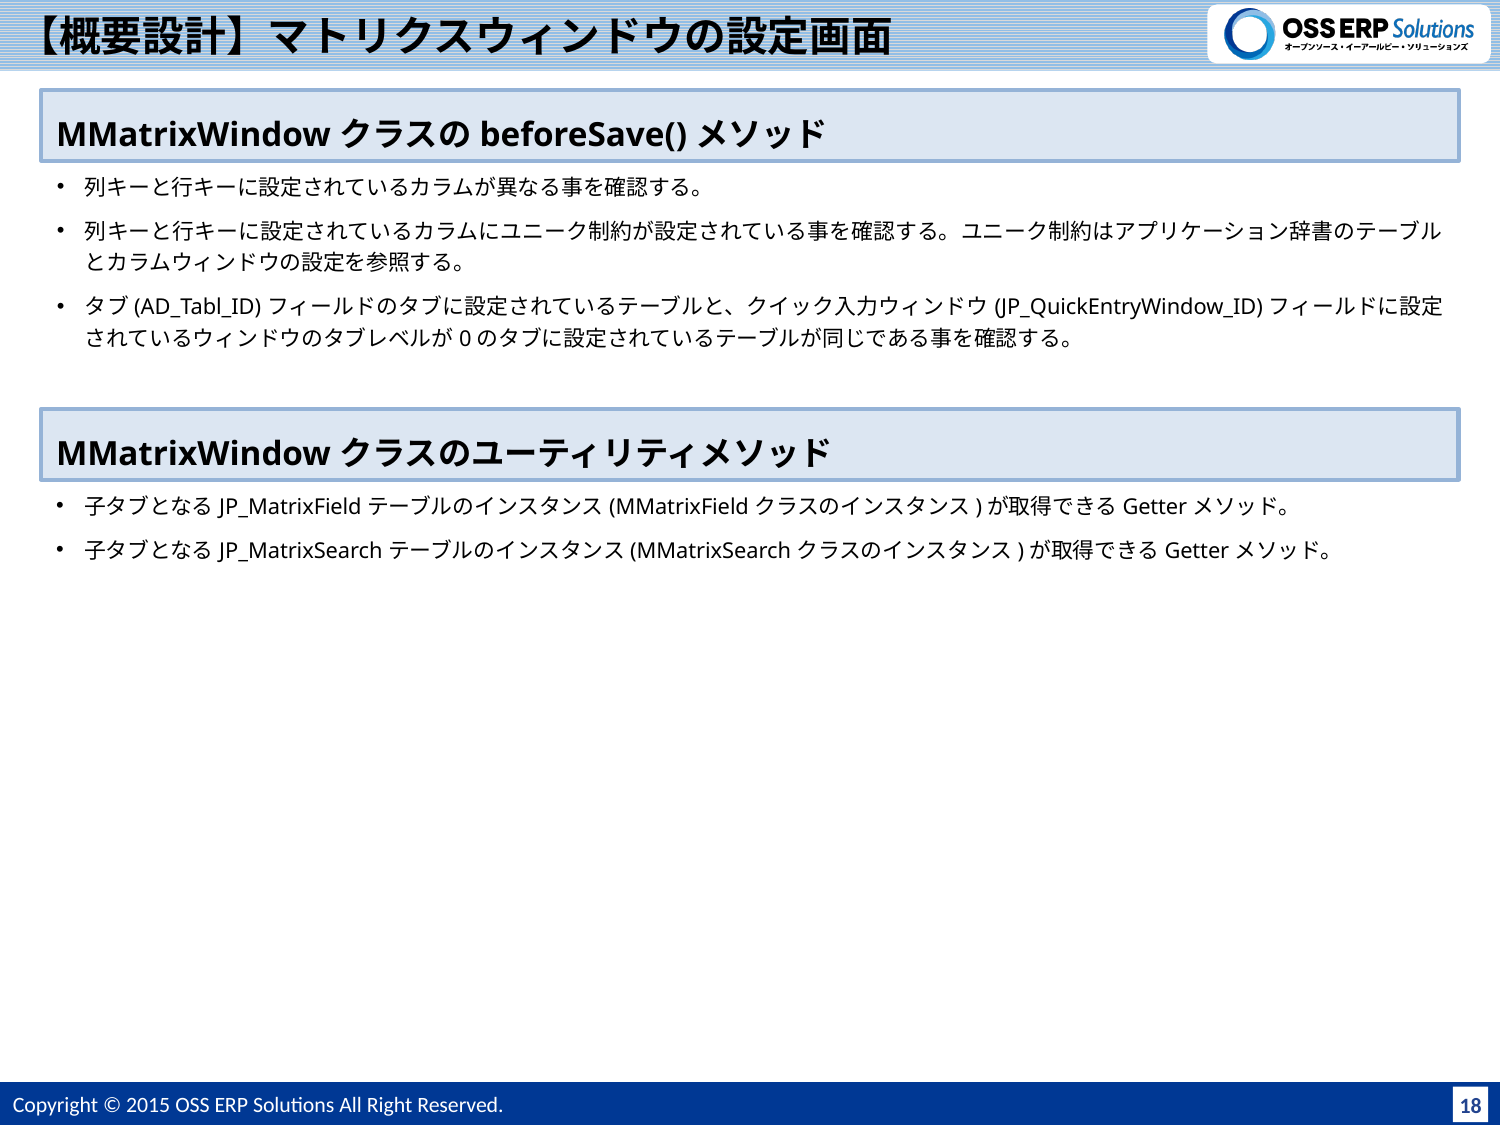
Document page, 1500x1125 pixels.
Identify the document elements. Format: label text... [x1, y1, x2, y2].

text_box MMatrixWindowクラスのユーティリティメソッド [39, 407, 1461, 482]
text_box 子タブとなるJP_MatrixFieldテーブルのインスタンス(MMatrixFieldクラスのインスタンス)が取得できるGetterメソッド。 子タブとなるJP_MatrixSearchテーブルのインスタンス(MMatrixSearchクラスのインスタンス)が取得できるGetterメソッド。 [39, 478, 1460, 612]
picture [1353, 8, 1474, 60]
text_box 列キーと行キーに設定されているカラムが異なる事を確認する。 列キーと行キーに設定されているカラムにユニーク制約が設定されている事を確認する。ユニーク制約はアプリケーション辞書のテーブルとカラムウィンドウの設定を参照する。 タブ(AD_Tabl_ID)フィールドのタブに設定されているテーブルと、クイック入力ウィンドウ(JP_QuickEntryWindow_ID)フィールドに設定されているウィンドウのタブレベルが0のタブに設定されているテーブルが同じである事を確認する。 [40, 163, 1461, 387]
title 【概要設計】マトリクスウィンドウの設定画面 [2, 0, 1353, 70]
text_box MMatrixWindowクラスのbeforeSave()メソッド [39, 88, 1461, 163]
